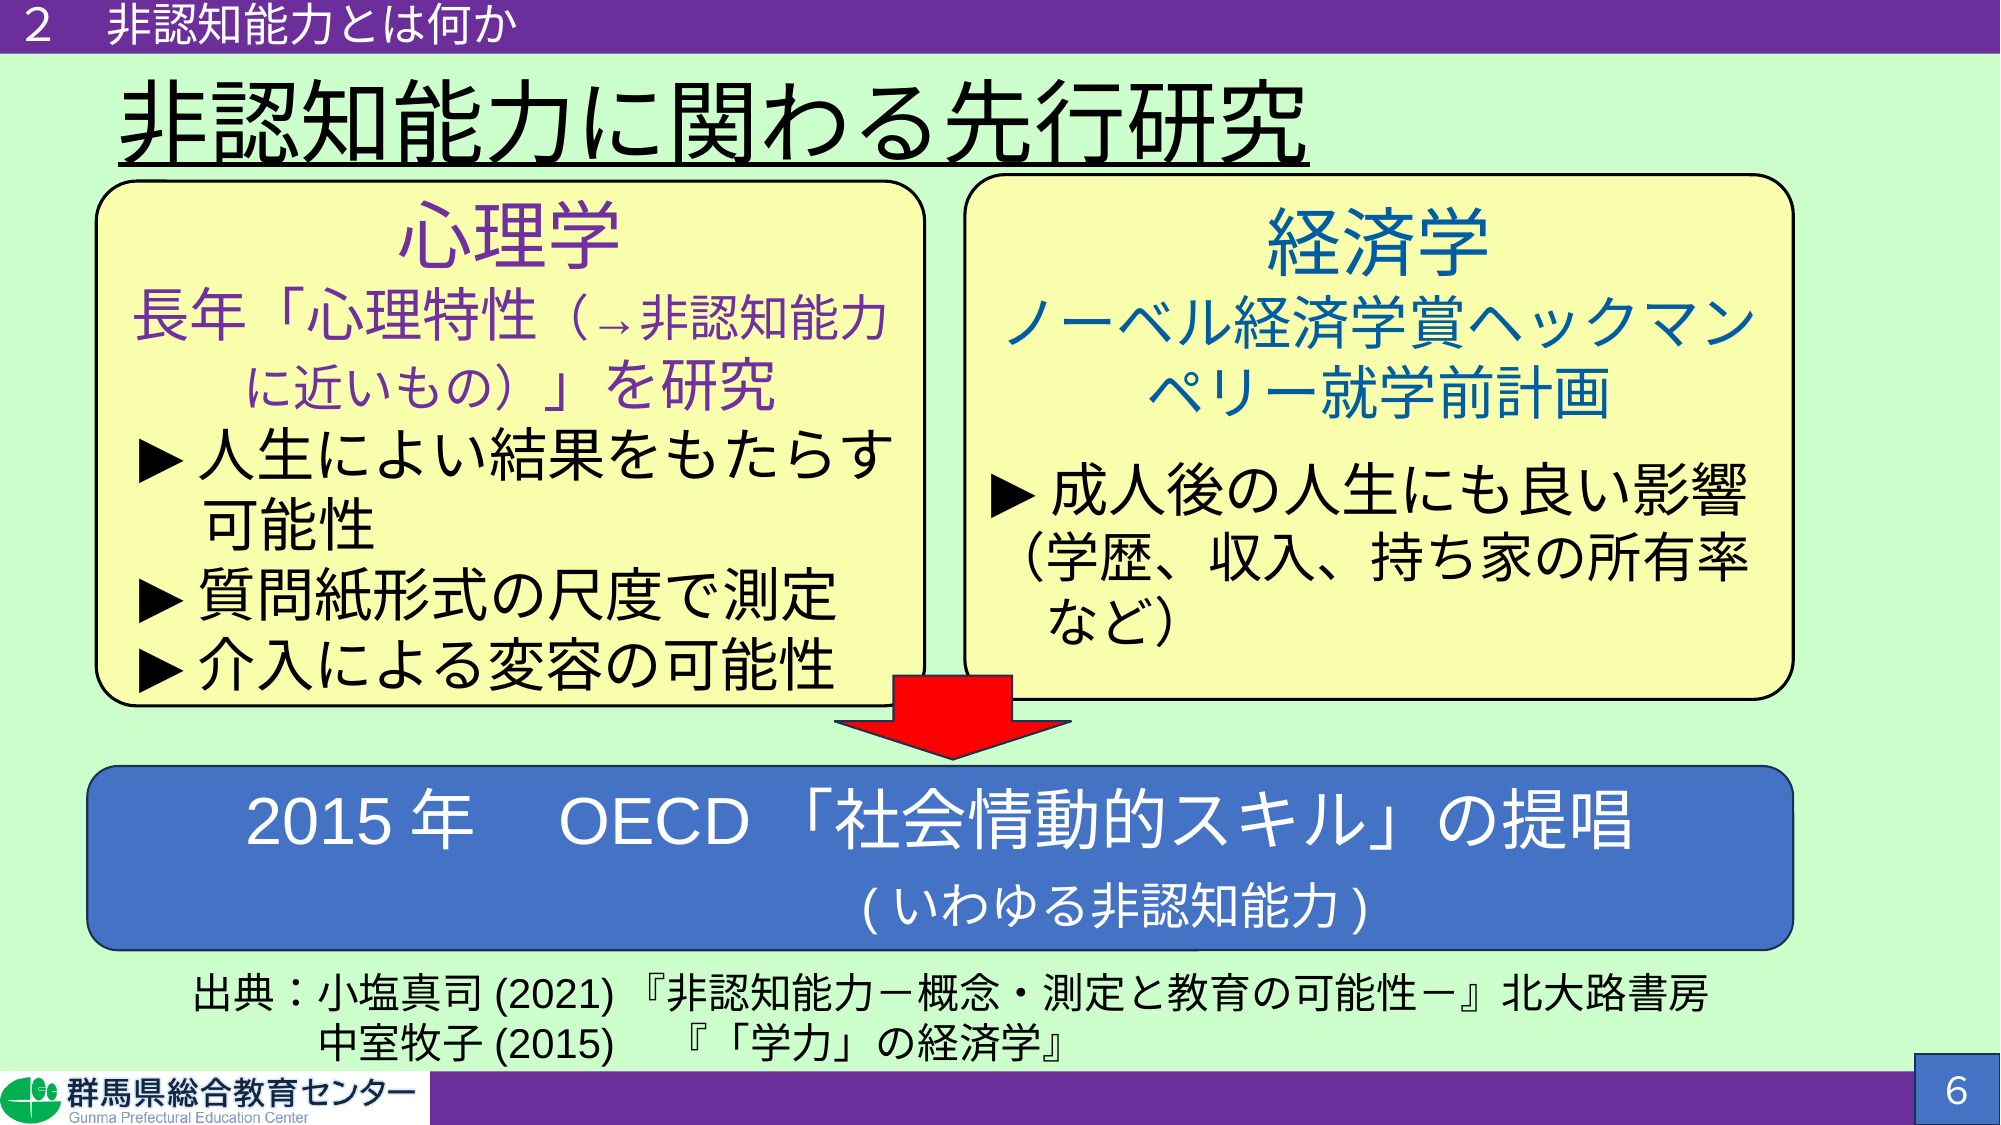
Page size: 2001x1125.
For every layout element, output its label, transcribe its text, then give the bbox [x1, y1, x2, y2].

text_box 経済学 ノーベル経済学賞ヘックマン ペリー就学前計画 ▶成人後の人生にも良い影響 （学歴、収入、持ち家の所有率 など） [964, 174, 1794, 700]
text_box 2015年 OECD「社会情動的スキル」の提唱 (いわゆる非認知能力) [87, 766, 1794, 951]
text_box 出典：小塩真司(2021)『非認知能力－概念・測定と教育の可能性－』北大路書房 中室牧子(2015) 『「学力」の経済学』 [176, 958, 1934, 1071]
text_box ６ [1915, 1053, 2000, 1125]
text_box ２ 非認知能力とは何か [0, 0, 2000, 54]
text_box [431, 1071, 1915, 1125]
text_box [834, 675, 1072, 760]
title 非認知能力に関わる先行研究 [102, 54, 1828, 210]
text_box 心理学 長年「心理特性（→非認知能力に近いもの）」を研究 ▶人生によい結果をもたらす 可能性 ▶質問紙形式の尺度で測定 ▶介入による変容の可能性 [96, 181, 925, 706]
picture [0, 1071, 430, 1125]
